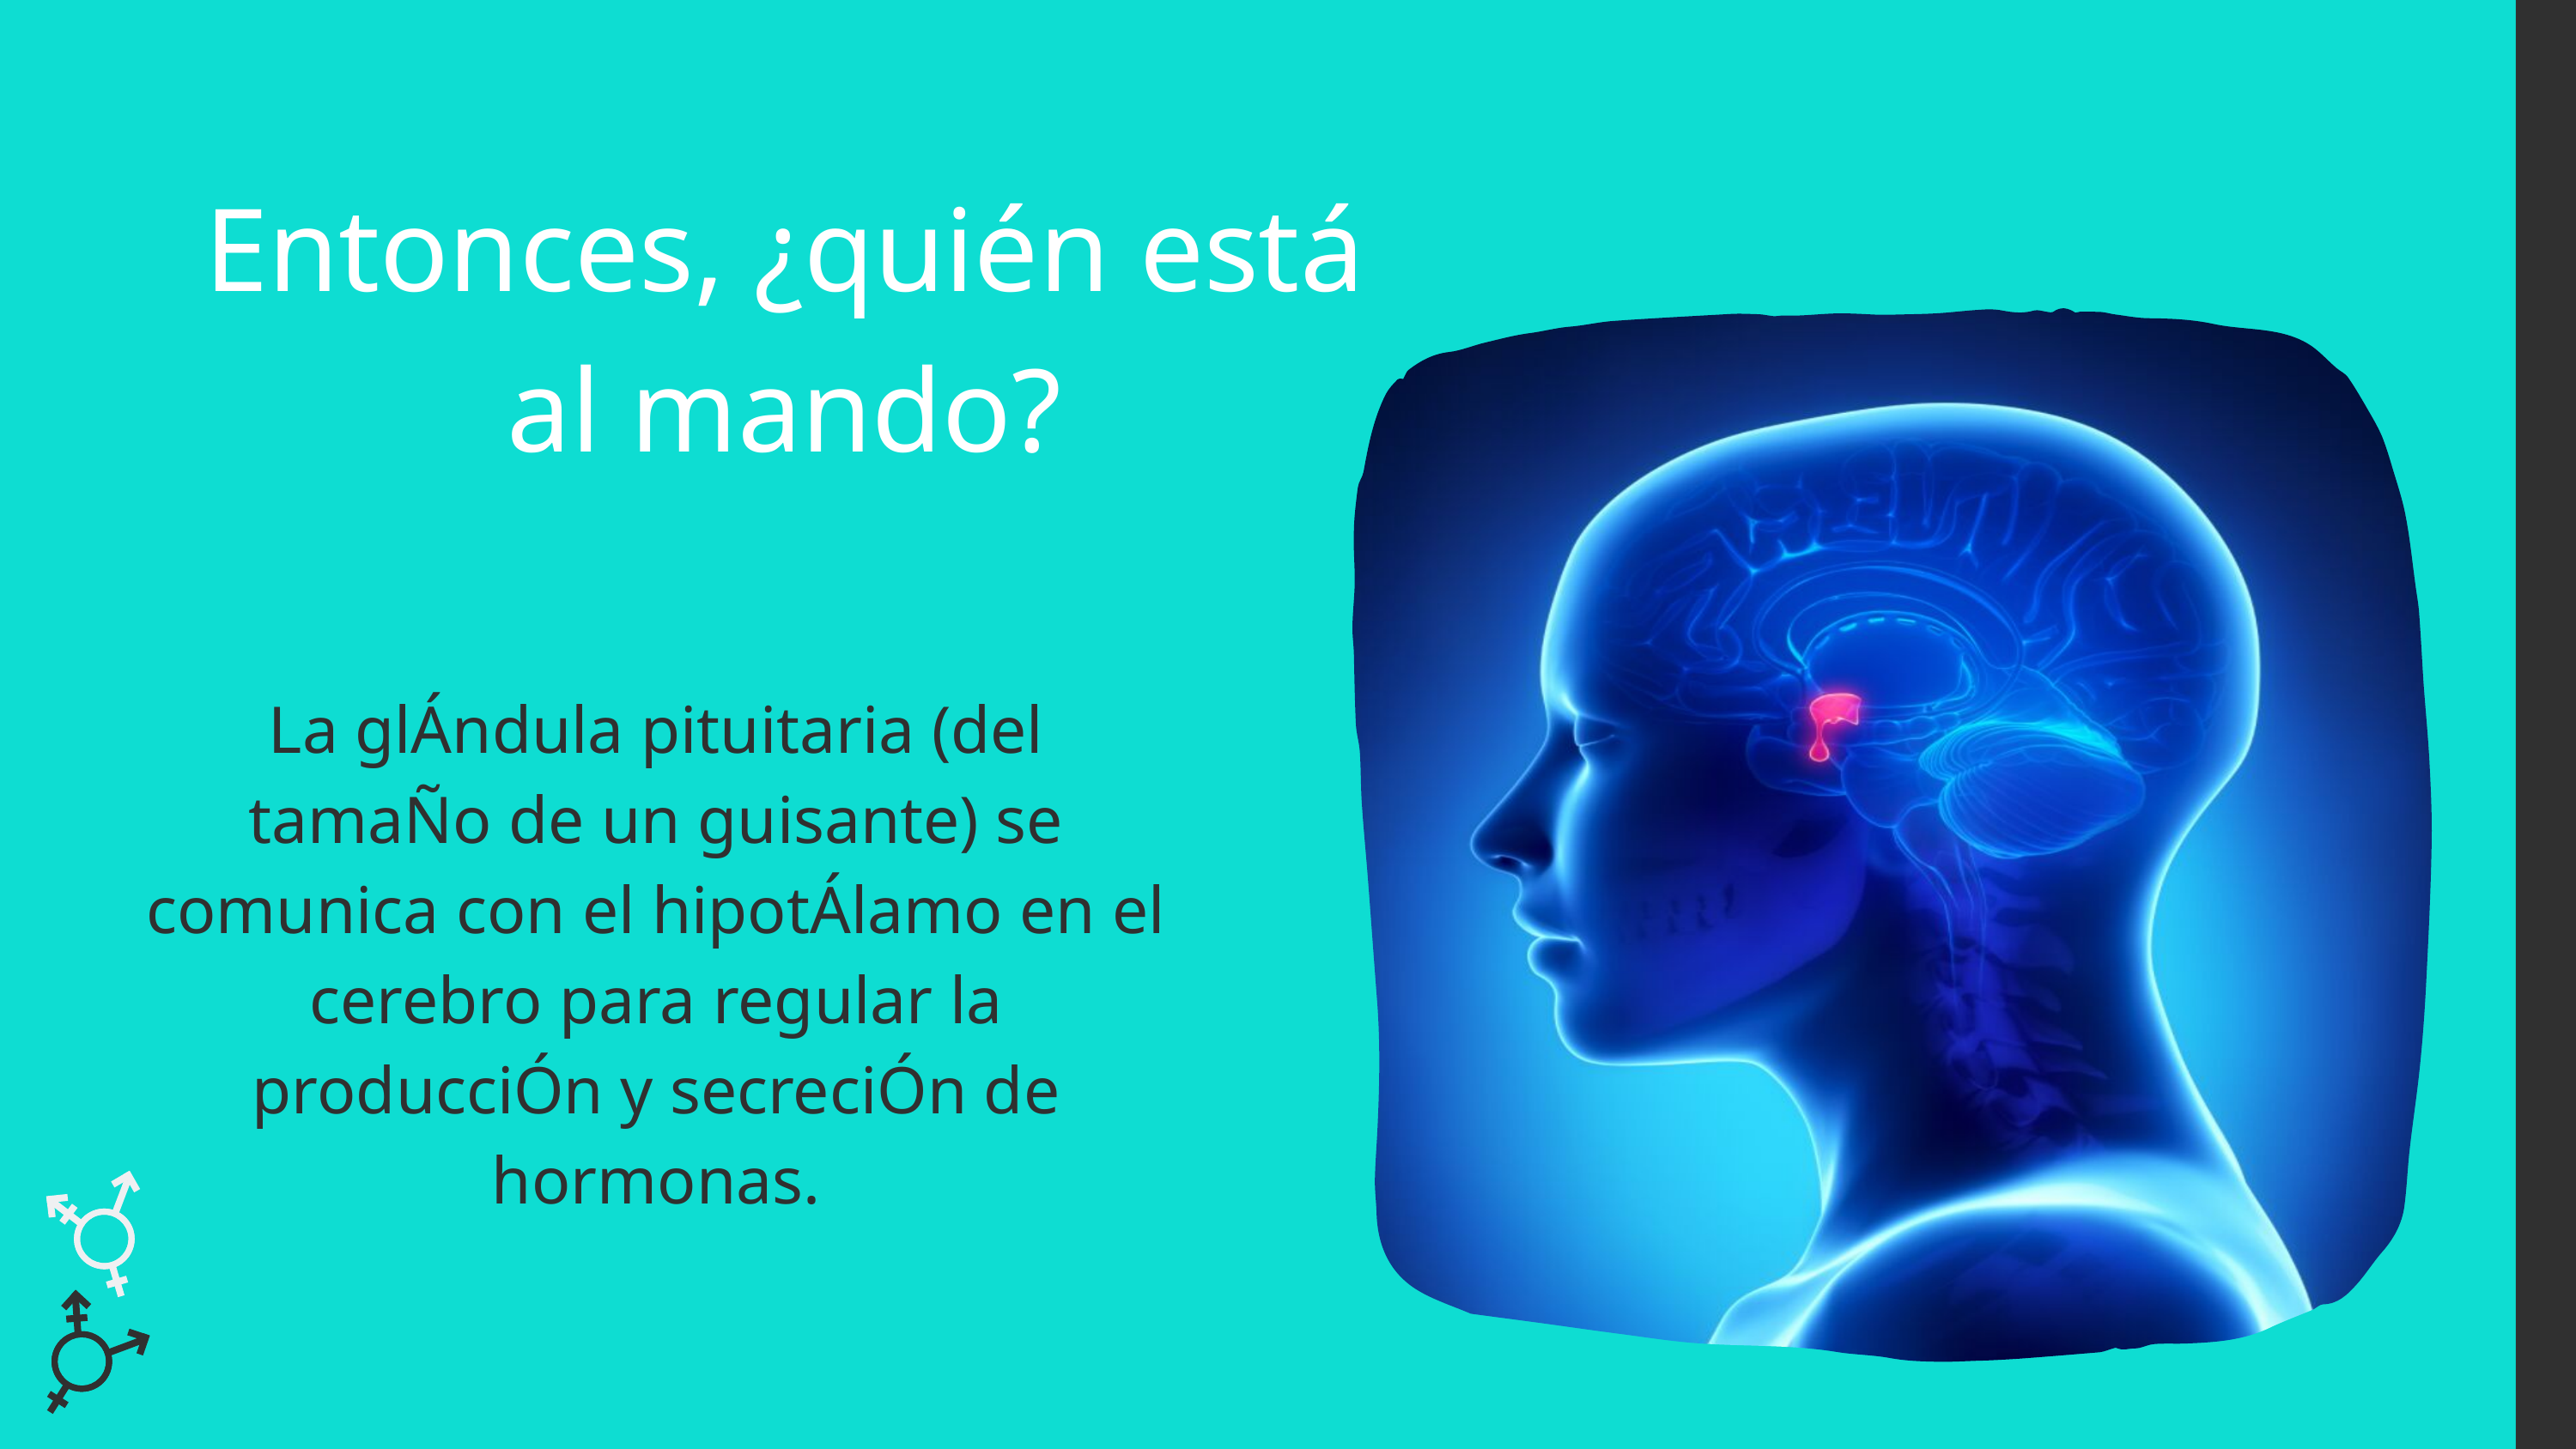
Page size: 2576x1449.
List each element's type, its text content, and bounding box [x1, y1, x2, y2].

text_box La glÁndula pituitaria (del tamaÑo de un guisante) se comunica con el hipotÁlamo en el cerebro para regular la producciÓn y secreciÓn de hormonas. [144, 676, 1168, 1217]
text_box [1352, 307, 2432, 1362]
text_box Entonces, ¿quién está al mando? [144, 154, 1425, 475]
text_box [24, 1145, 169, 1294]
text_box [2515, 0, 2576, 1449]
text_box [19, 1268, 164, 1418]
